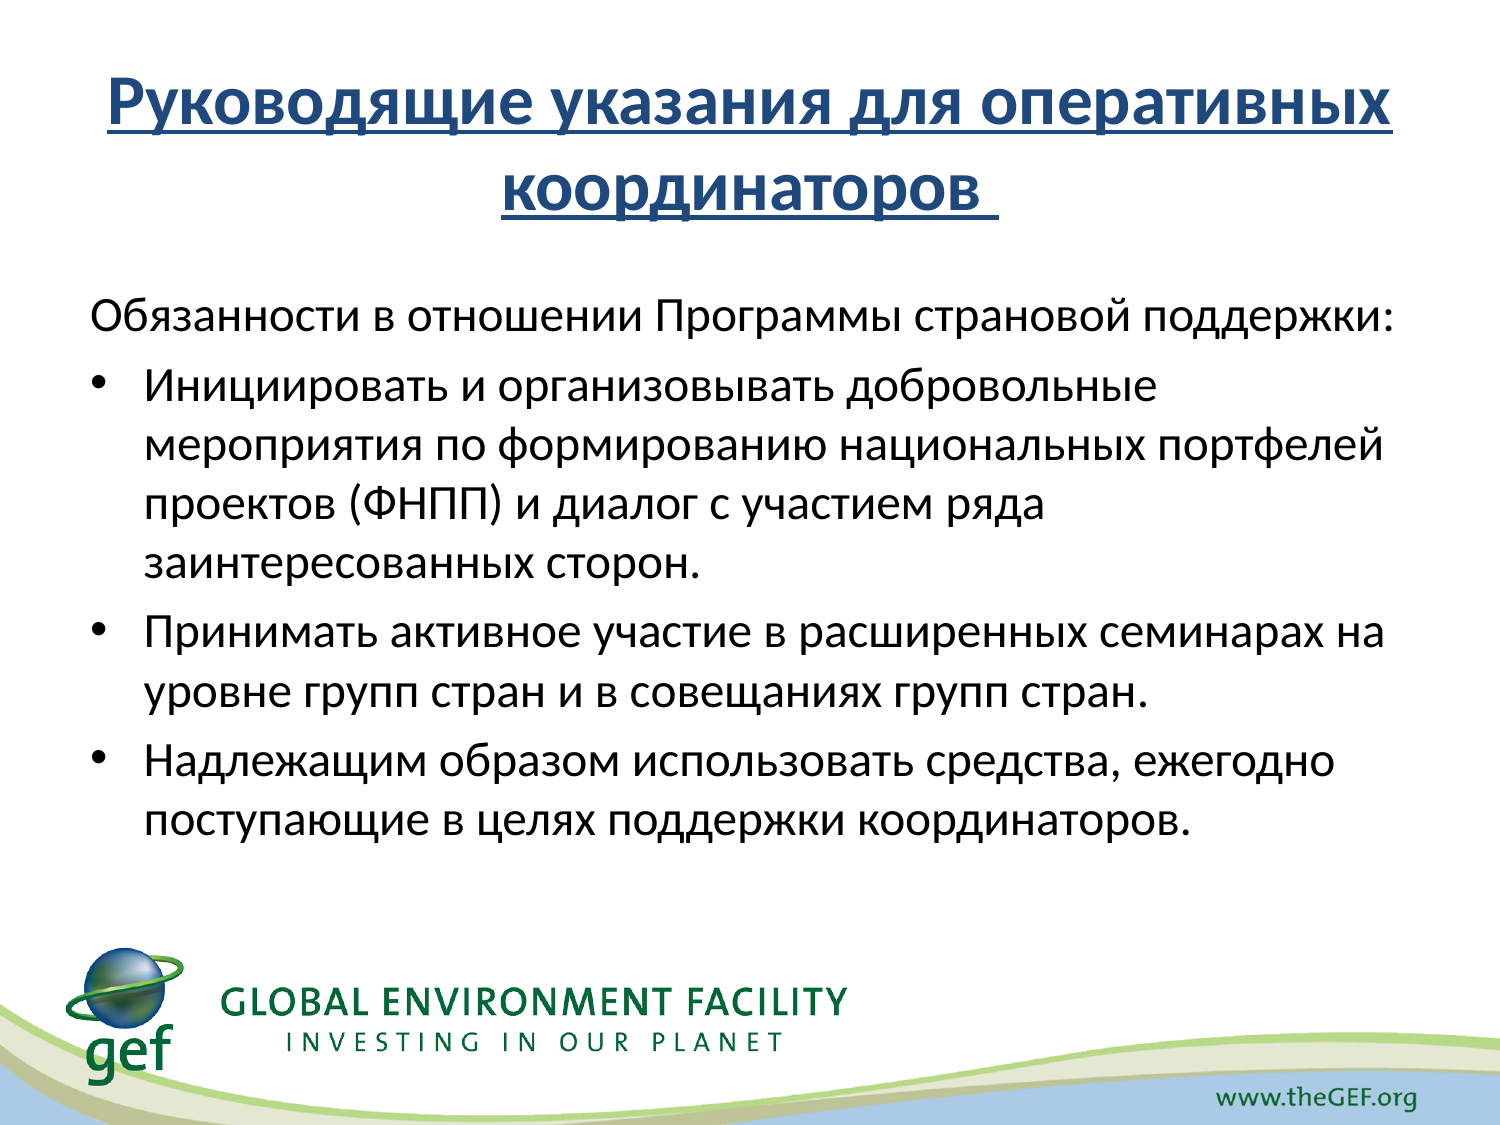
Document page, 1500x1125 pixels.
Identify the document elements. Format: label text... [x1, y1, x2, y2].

title Руководящие указания для оперативных координаторов [74, 44, 1426, 233]
picture [0, 920, 1500, 1125]
list Обязанности в отношении Программы страновой поддержки: Инициировать и организовывать добровольные мероприятия по формированию национальных портфелей проектов (ФНПП) и диалог с участием ряда заинтересованных сторон. Принимать активное участие в расширенных семинарах на уровне групп стран и в совещаниях групп стран. Надлежащим образом использовать средства, ежегодно поступающие в целях поддержки координаторов. [74, 274, 1426, 913]
